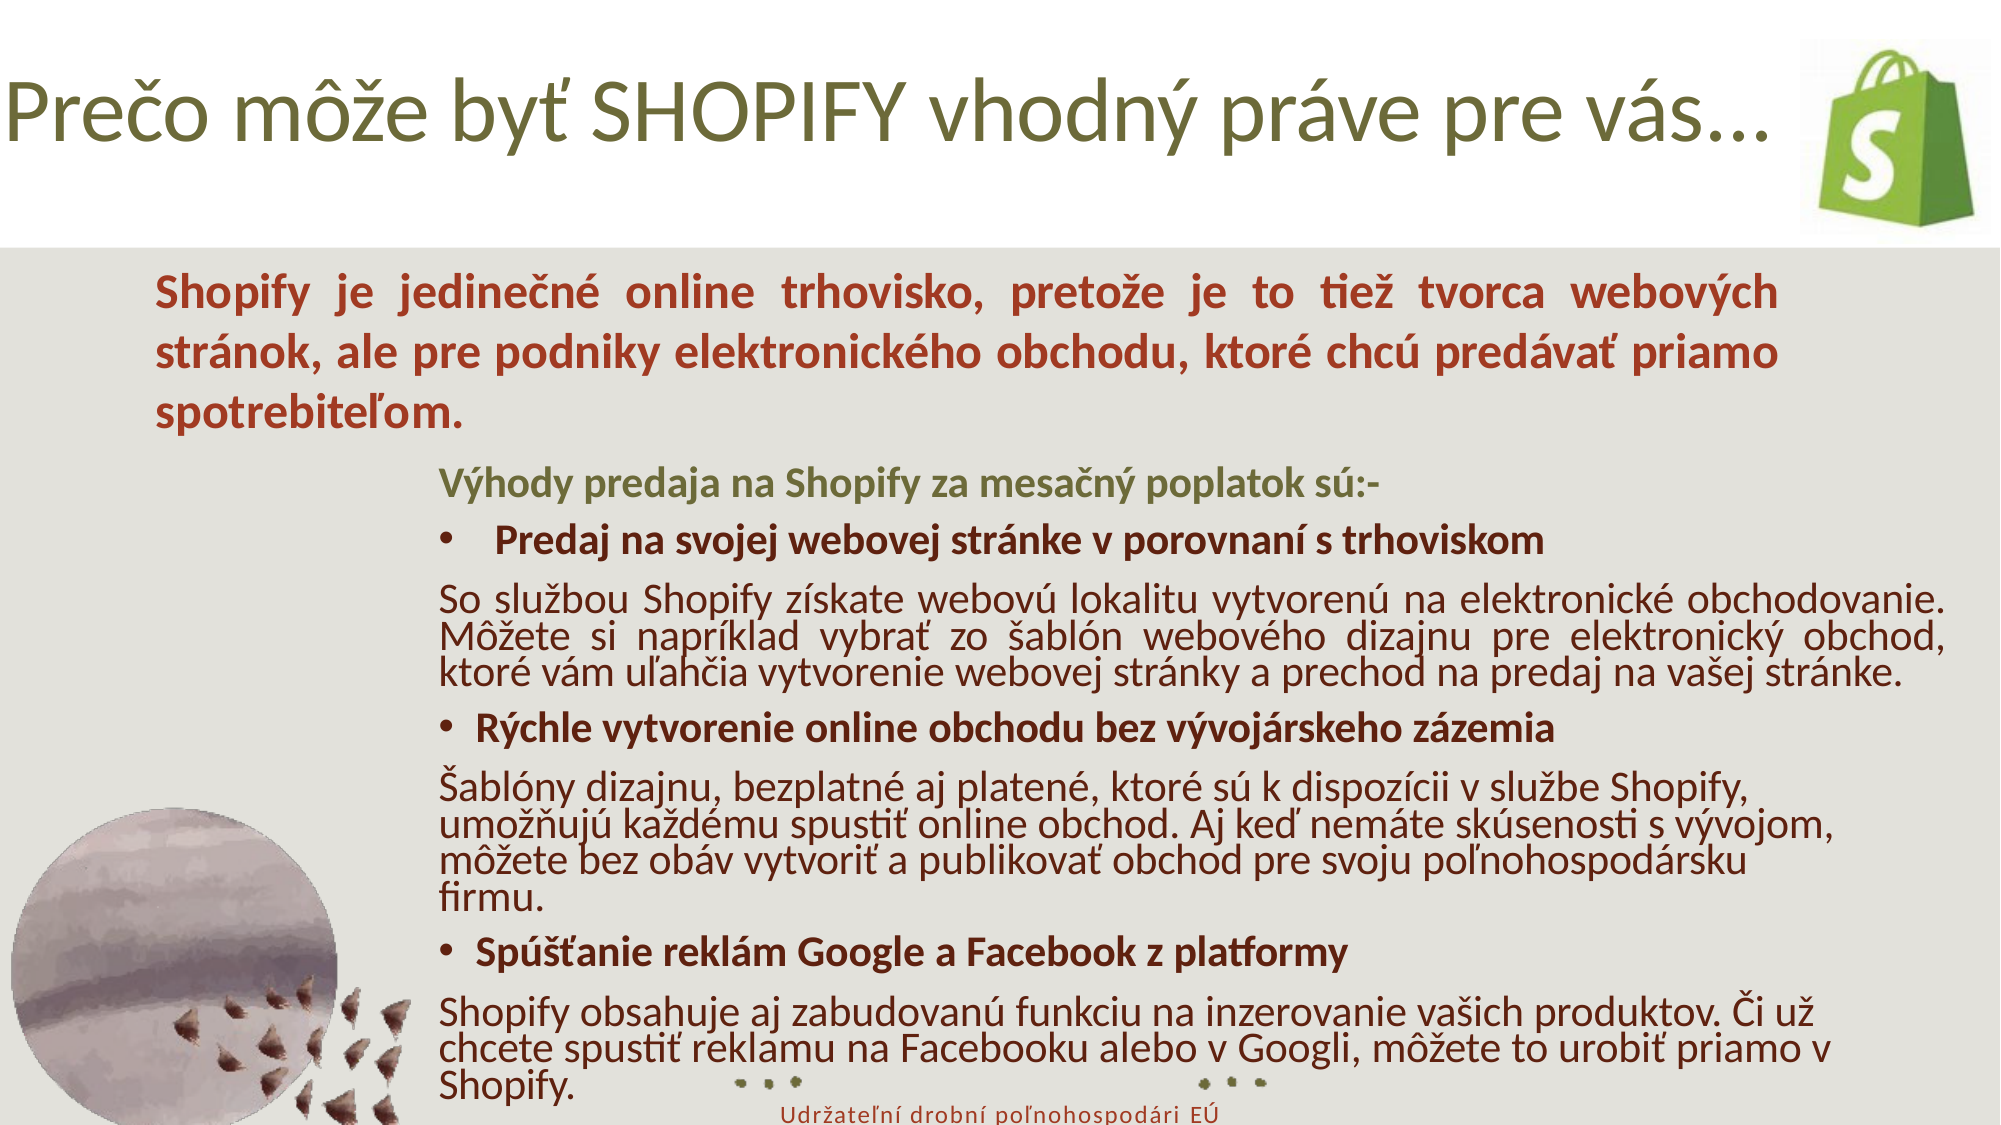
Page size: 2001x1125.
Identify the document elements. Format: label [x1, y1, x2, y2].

text_box [0, 39, 2000, 1125]
